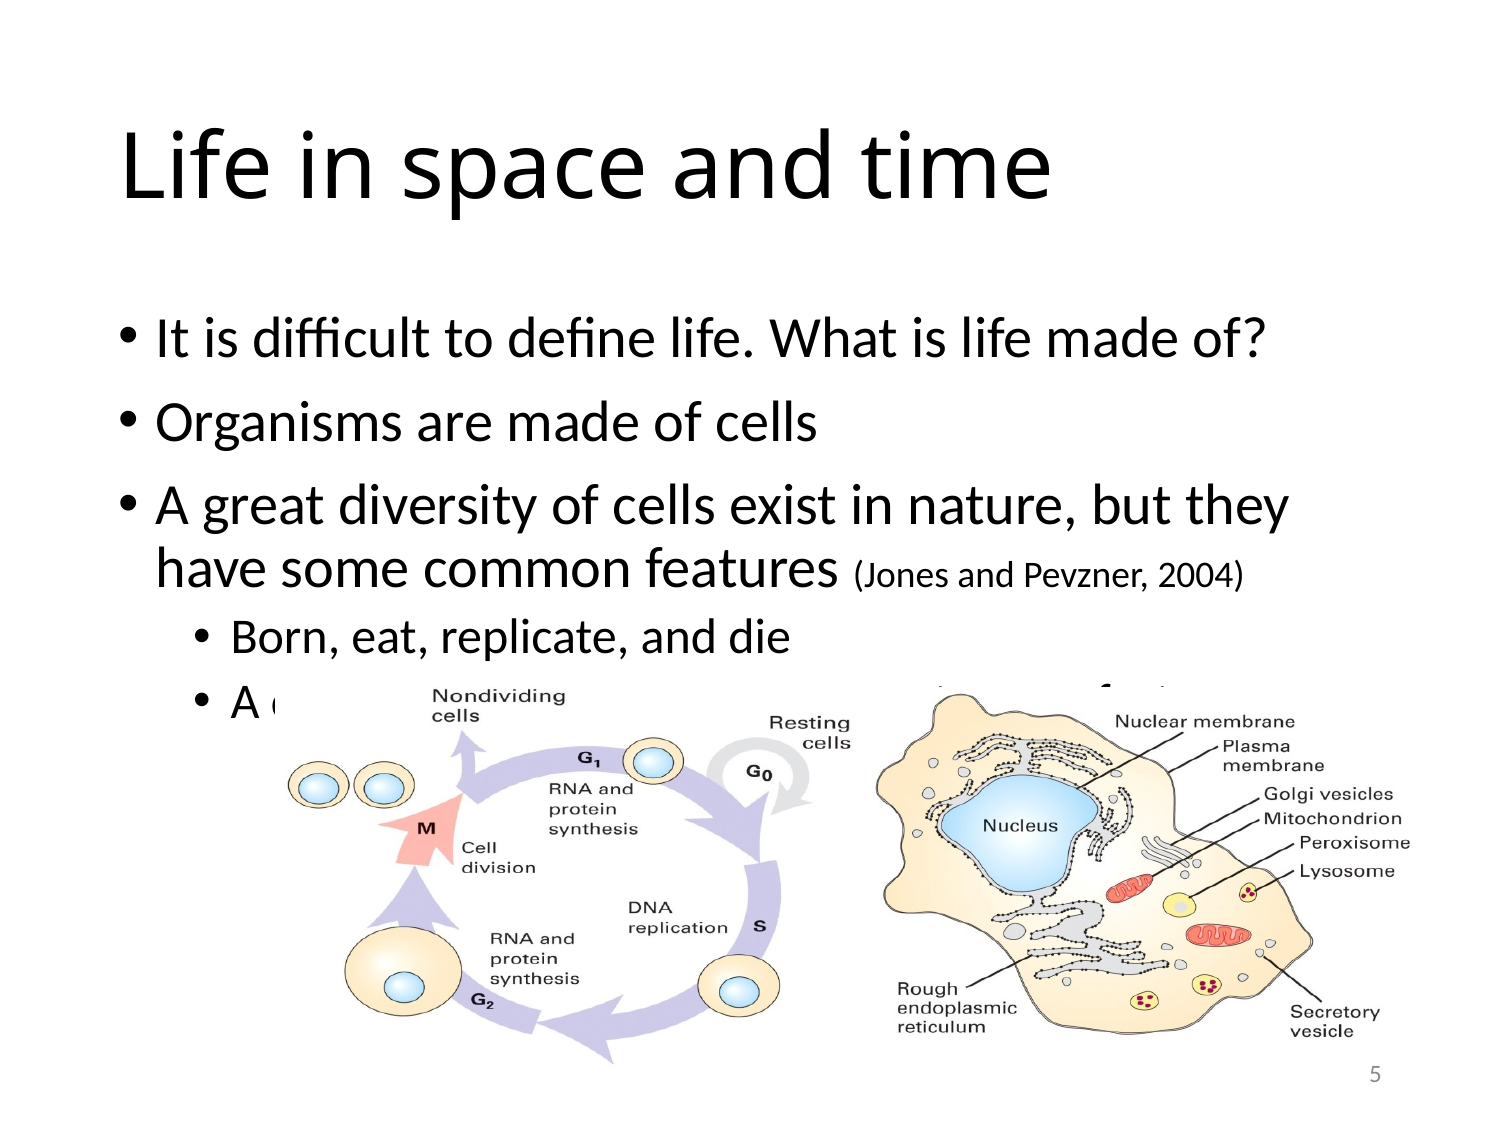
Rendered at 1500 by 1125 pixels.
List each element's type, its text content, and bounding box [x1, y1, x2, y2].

picture [274, 674, 1425, 1075]
title Life in space and time [103, 59, 1397, 278]
list It is difficult to define life. What is life made of? Organisms are made of cells A great diversity of cells exist in nature, but they have some common features (Jones and Pevzner, 2004) Born, eat, replicate, and die A cell would be roughly analogous to a car factory [103, 299, 1397, 1014]
slide_number 5 [1059, 1050, 1397, 1103]
